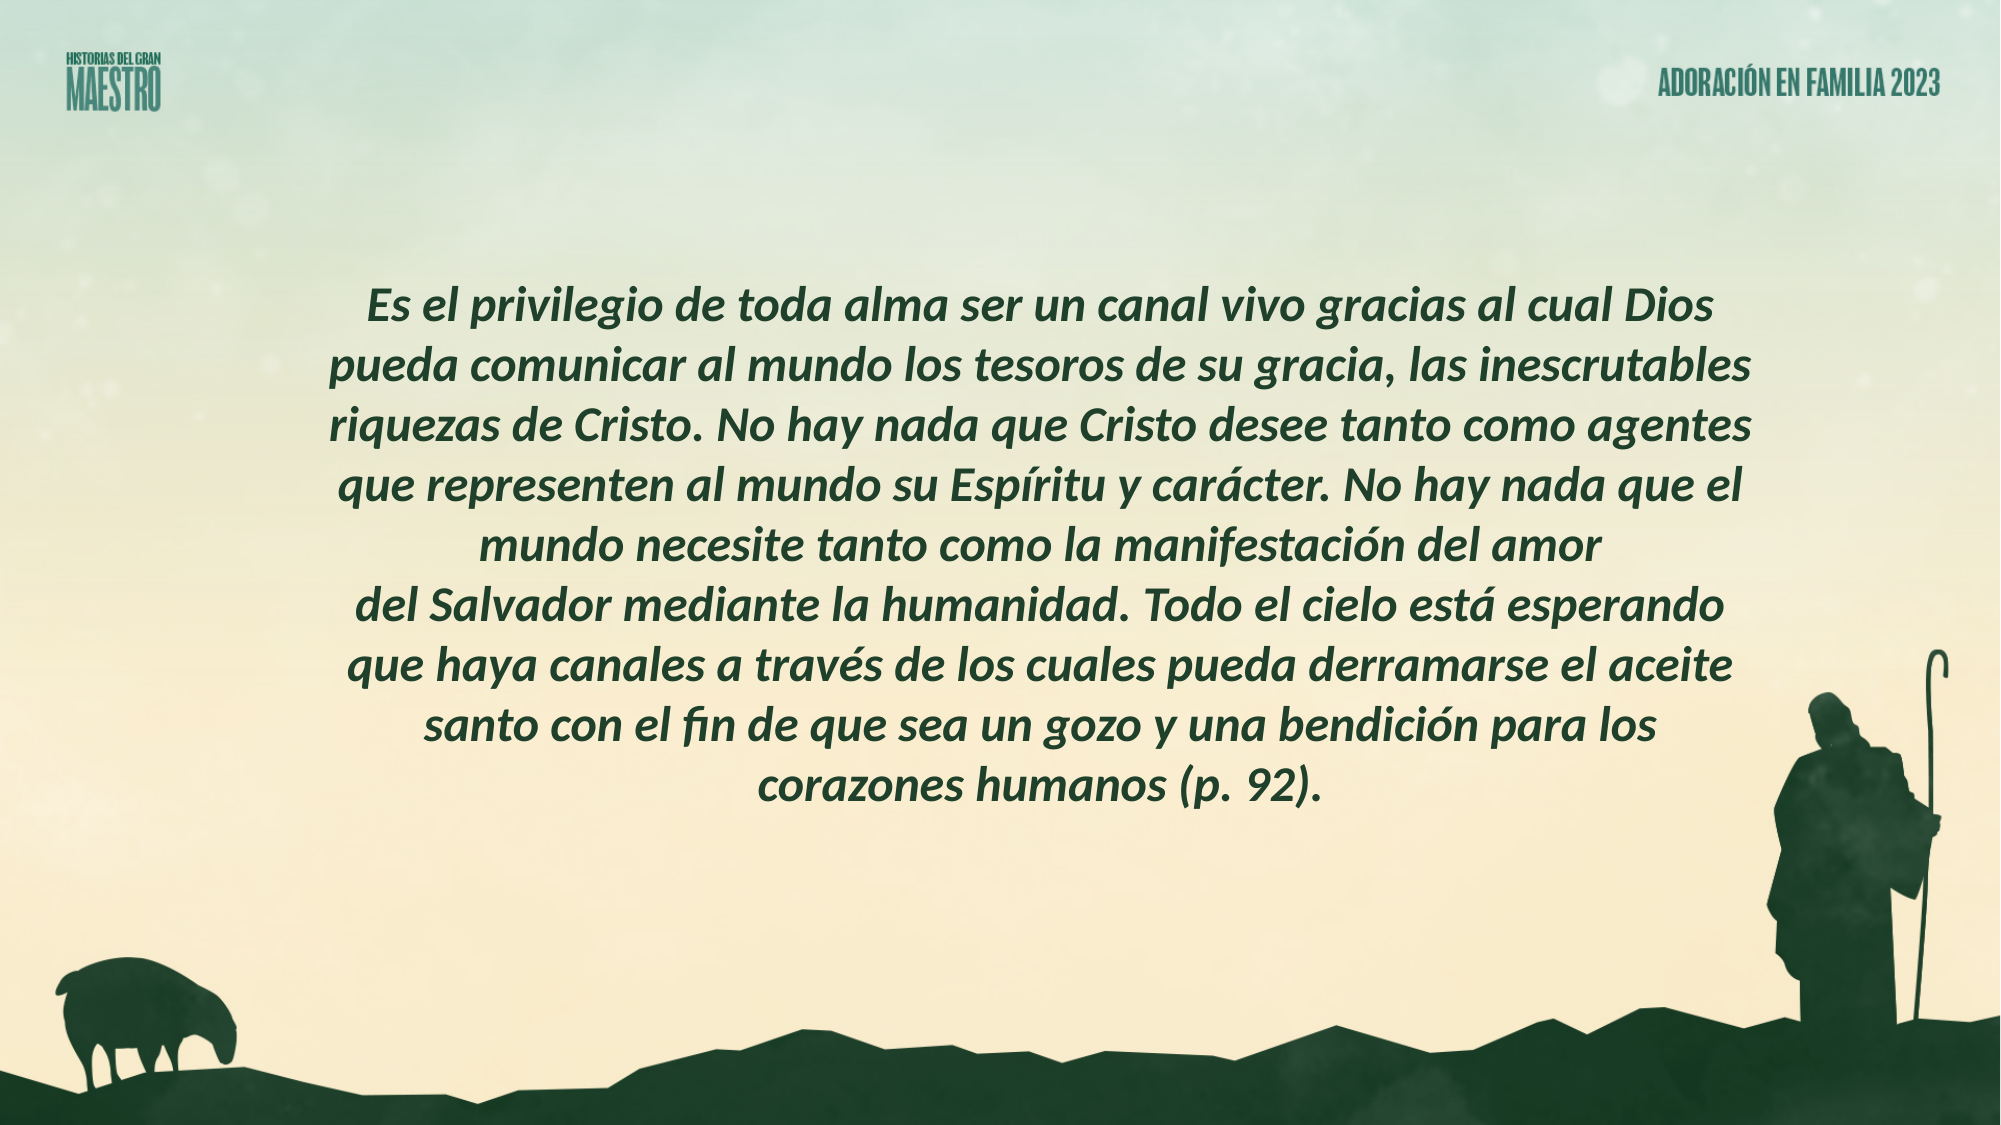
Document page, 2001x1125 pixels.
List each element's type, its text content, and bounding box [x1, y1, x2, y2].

picture [0, 0, 2001, 1125]
text_box Es el privilegio de toda alma ser un canal vivo gracias al cual Dios pueda comunicar al mundo los tesoros de su gracia, las inescrutables riquezas de Cristo. No hay nada que Cristo desee tanto como agentes que representen al mundo su Espíritu y carácter. No hay nada que el mundo necesite tanto como la manifestación del amor del Salvador mediante la humanidad. Todo el cielo está esperando que haya canales a través de los cuales pueda derramarse el aceite santo con el fin de que sea un gozo y una bendición para los corazones humanos (p. 92). [302, 264, 1780, 819]
